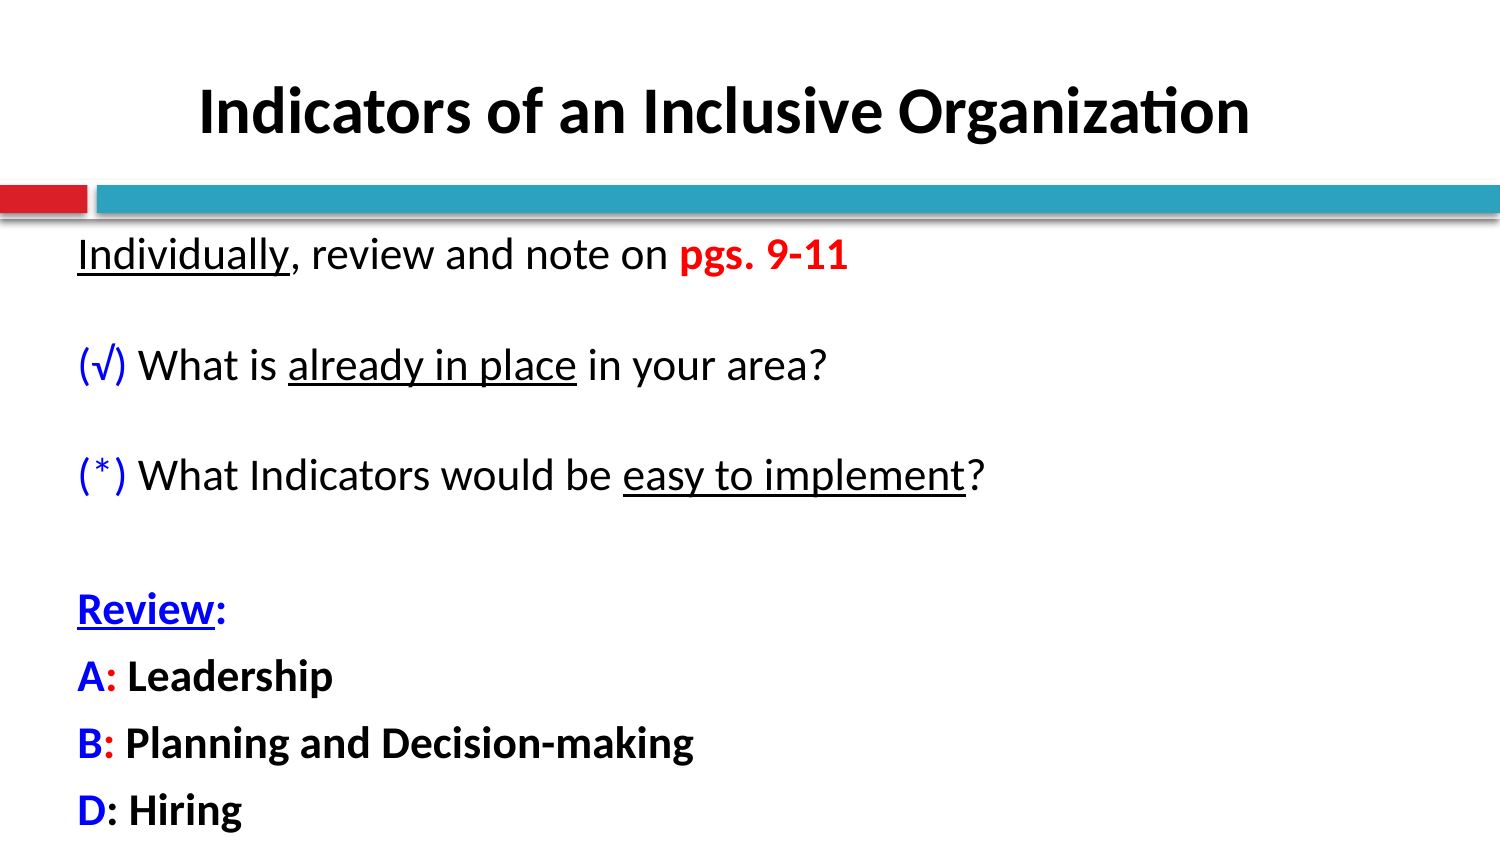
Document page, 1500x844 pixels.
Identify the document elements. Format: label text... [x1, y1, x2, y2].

list Individually, review and note on pgs. 9-11 (√) What is already in place in your area? (*) What Indicators would be easy to implement? Review: A: Leadership B: Planning and Decision-making D: Hiring [62, 150, 1425, 844]
title Indicators of an Inclusive Organization [0, 59, 1450, 197]
